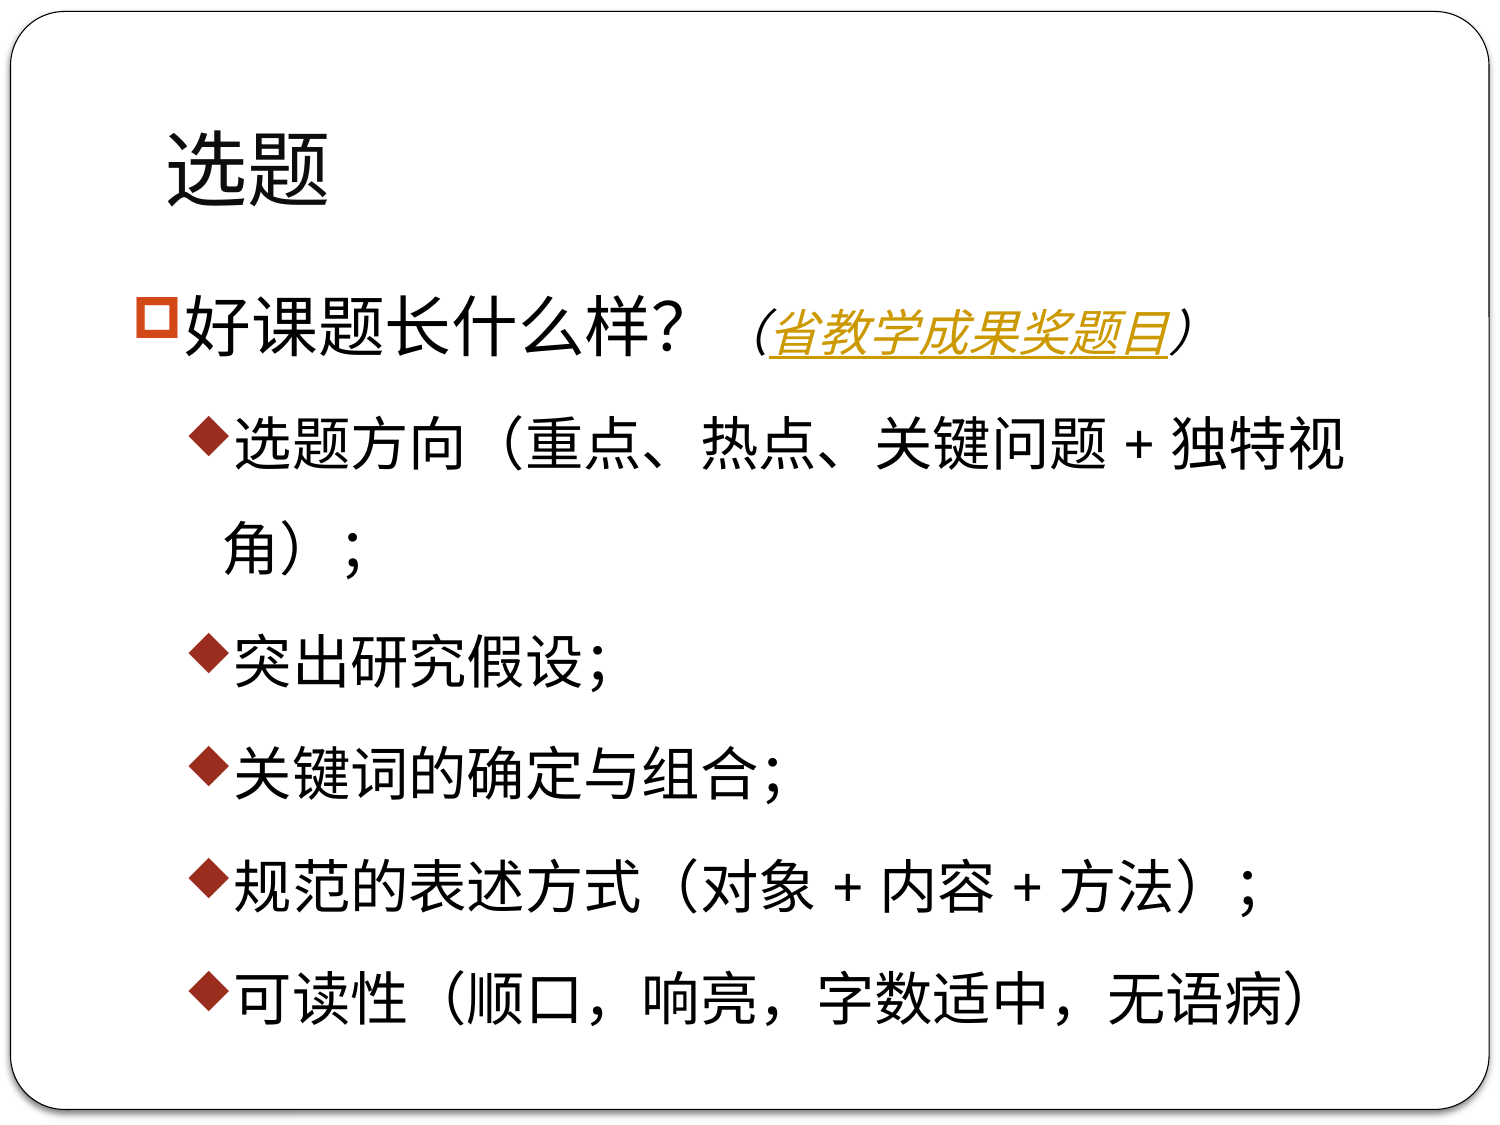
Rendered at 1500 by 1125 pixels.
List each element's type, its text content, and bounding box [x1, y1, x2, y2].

list 好课题长什么样？（省教学成果奖题目） 选题方向（重点、热点、关键问题+独特视角）； 突出研究假设； 关键词的确定与组合； 规范的表述方式（对象+内容+方法）； 可读性（顺口，响亮，字数适中，无语病） [117, 237, 1465, 1067]
title 选题 [150, 45, 1425, 233]
